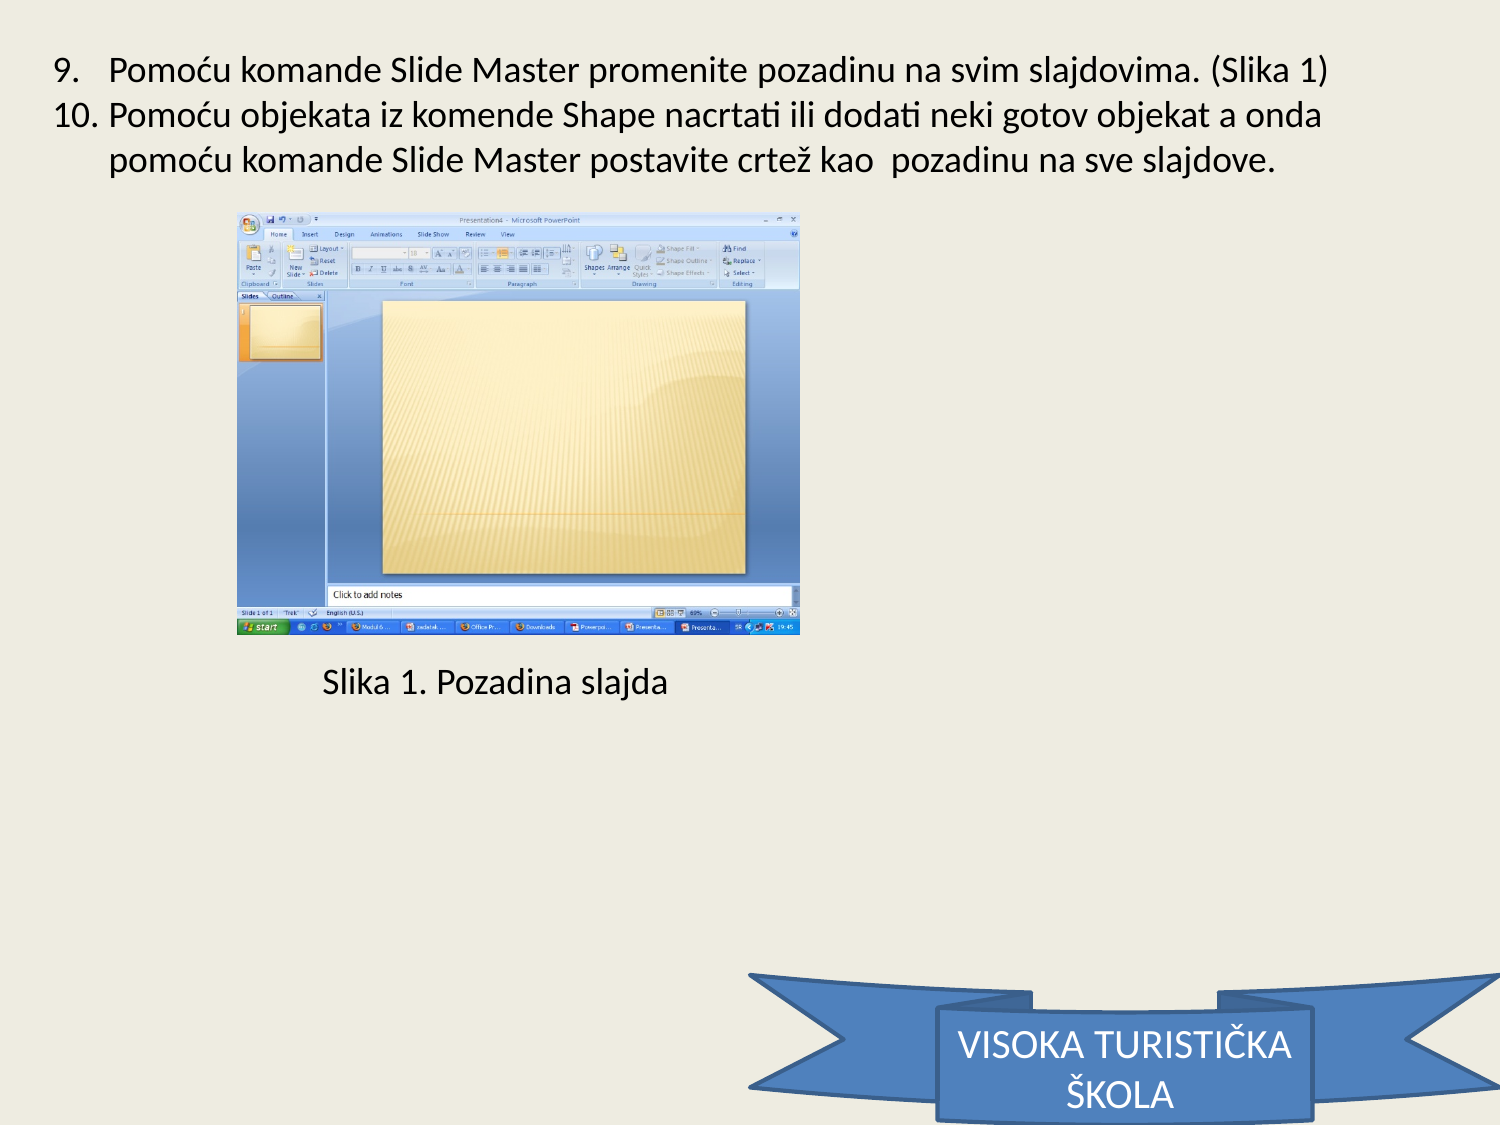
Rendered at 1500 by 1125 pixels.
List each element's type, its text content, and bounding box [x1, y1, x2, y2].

text_box Pomoću komande Slide Master promenite pozadinu na svim slajdovima. (Slika 1) Pomoću objekata iz komende Shape nacrtati ili dodati neki gotov objekat a onda pomoću komande Slide Master postavite crtež kao pozadinu na sve slajdove. [37, 37, 1438, 188]
text_box Slika 1. Pozadina slajda [274, 649, 725, 710]
picture [237, 212, 801, 635]
